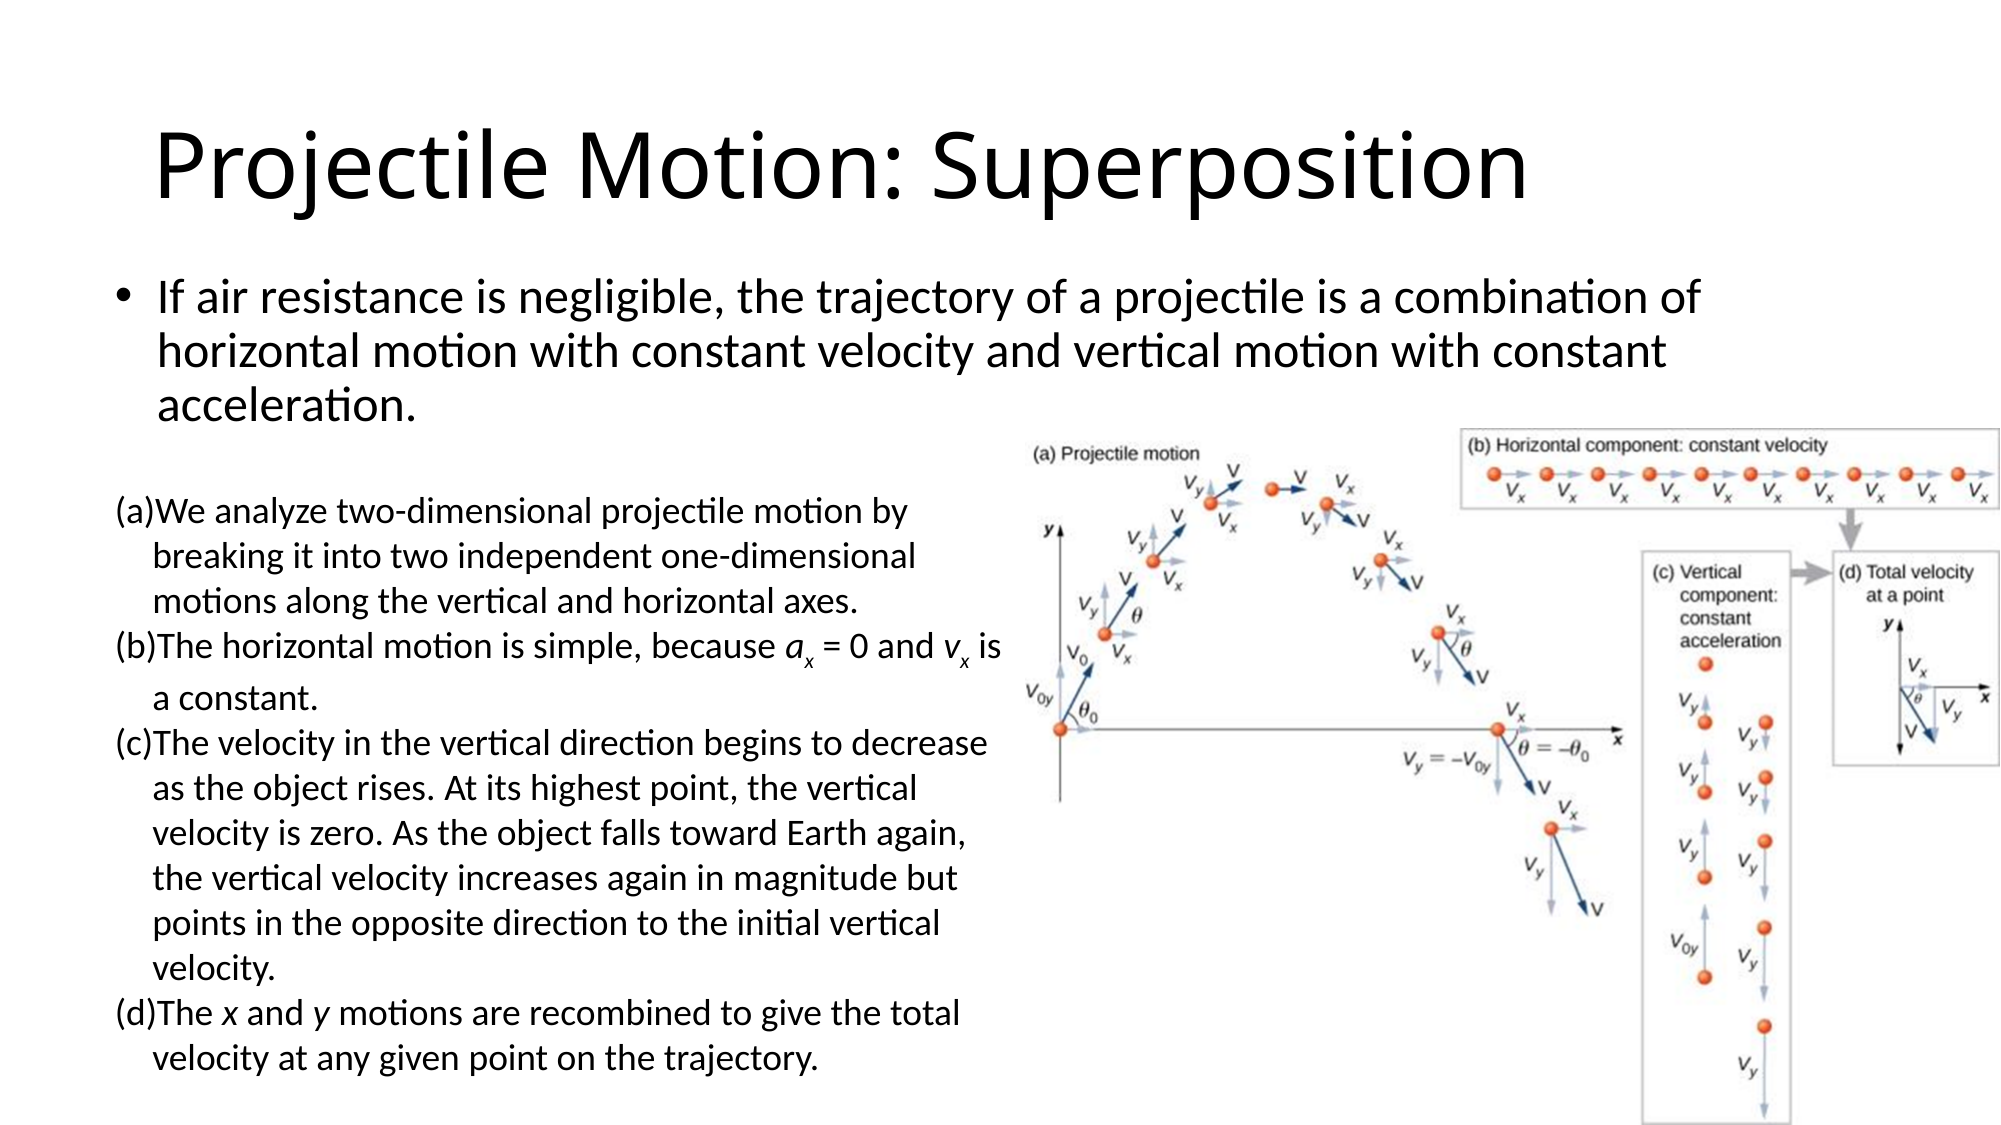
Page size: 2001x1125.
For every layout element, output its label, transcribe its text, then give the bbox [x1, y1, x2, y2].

picture [1025, 428, 2000, 1125]
list If air resistance is negligible, the trajectory of a projectile is a combination of horizontal motion with constant velocity and vertical motion with constant acceleration. [99, 262, 1900, 463]
text_box We analyze two-dimensional projectile motion by breaking it into two independent one-dimensional motions along the vertical and horizontal axes. The horizontal motion is simple, because ax = 0 and vx is a constant. The velocity in the vertical direction begins to decrease as the object rises. At its highest point, the vertical velocity is zero. As the object falls toward Earth again, the vertical velocity increases again in magnitude but points in the opposite direction to the initial vertical velocity. The x and y motions are recombined to give the total velocity at any given point on the trajectory. [99, 479, 1018, 1085]
title Projectile Motion: Superposition [137, 59, 1863, 262]
